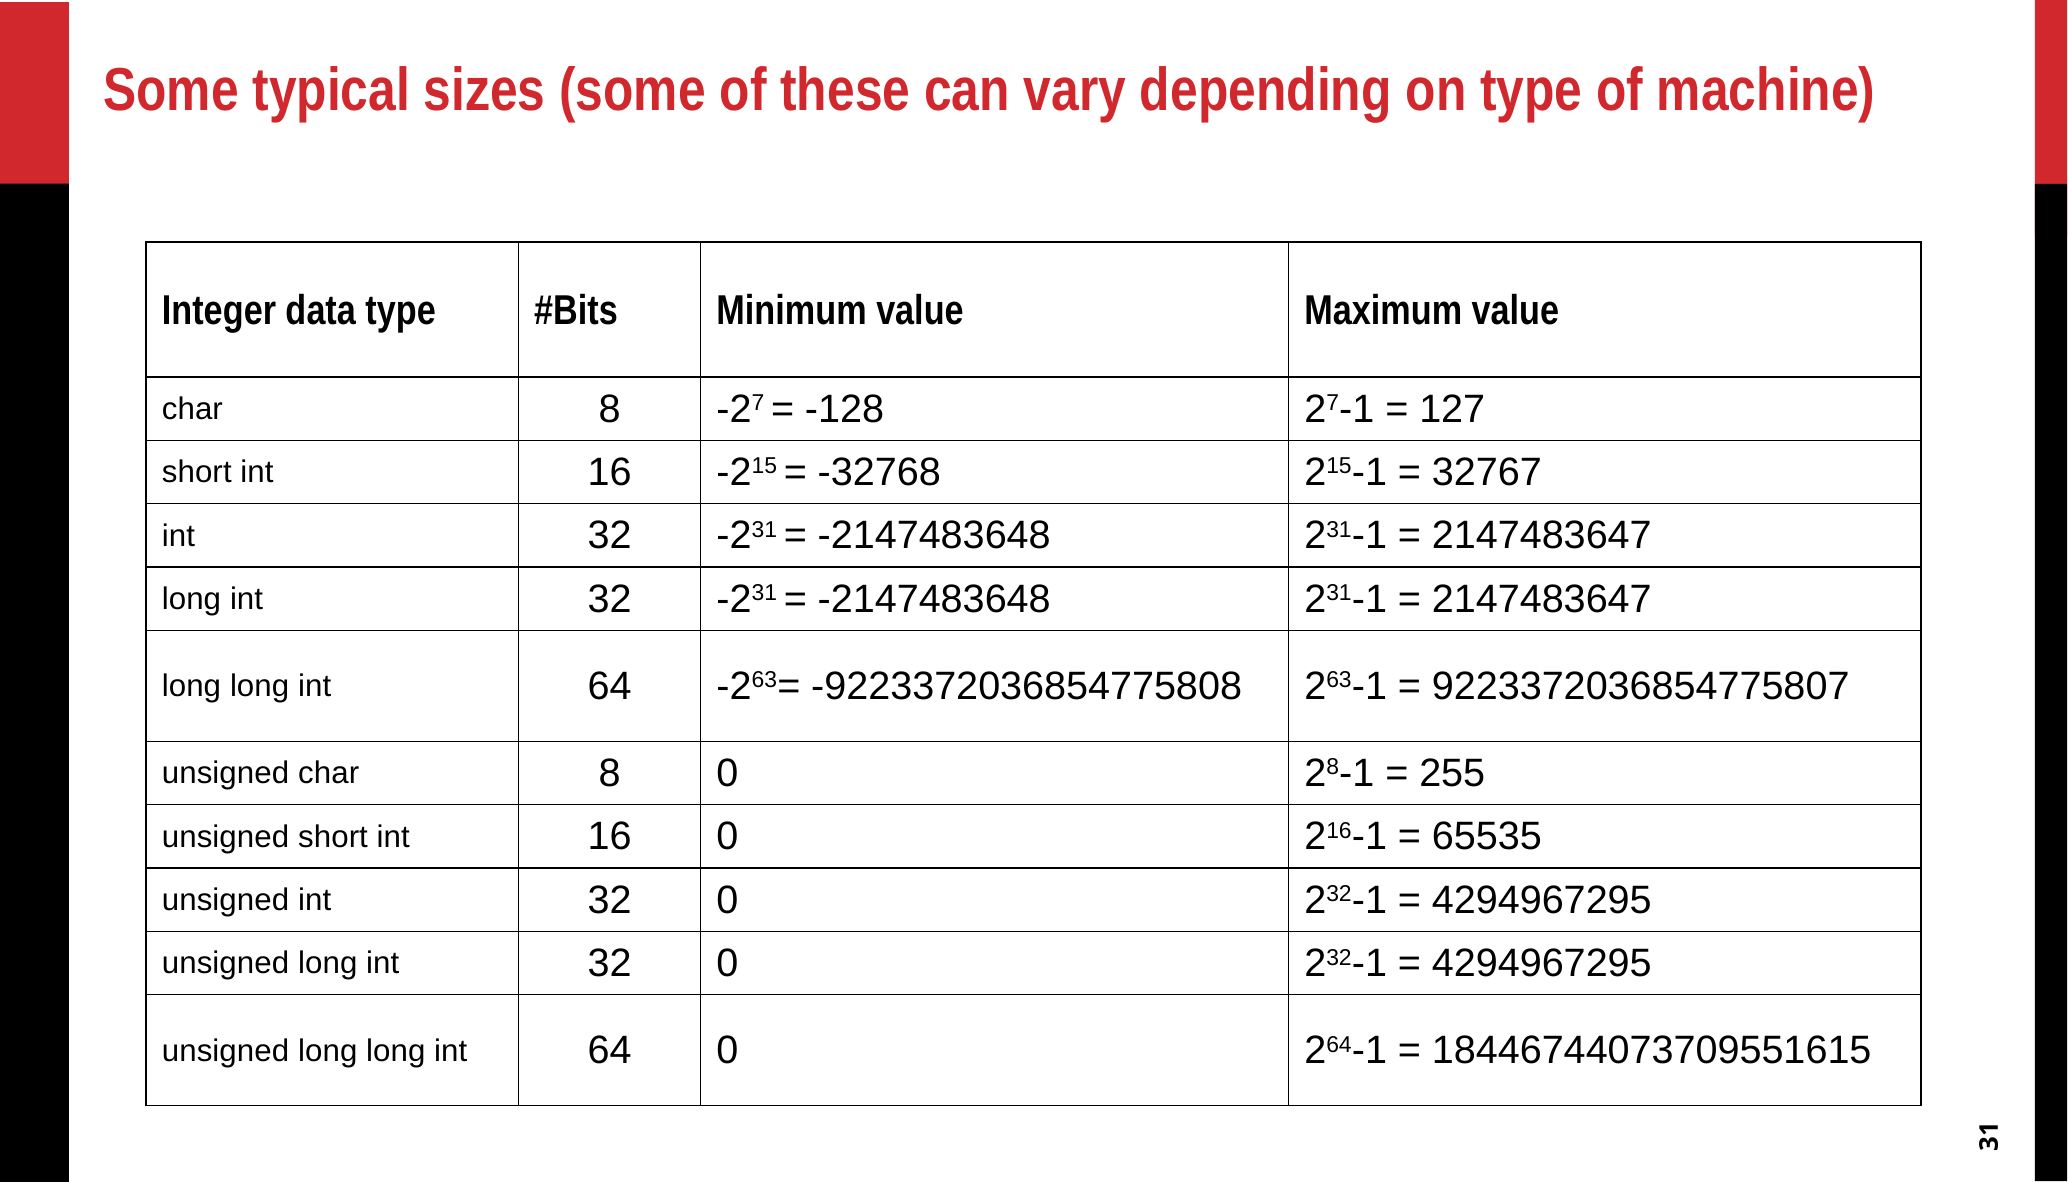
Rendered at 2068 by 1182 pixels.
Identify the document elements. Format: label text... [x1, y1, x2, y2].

table_cell unsigned long int [147, 932, 518, 994]
table_header Maximum value [1289, 243, 1920, 376]
table_cell int [147, 504, 518, 566]
table_cell 64 [519, 631, 700, 741]
table_cell 263-1 = 9223372036854775807 [1289, 631, 1920, 741]
title Some typical sizes (some of these can vary depending on type of machine) [86, 26, 2016, 132]
table_cell -263= -9223372036854775808 [701, 631, 1288, 741]
slide_number ‹#› [1963, 1046, 2016, 1169]
table_cell long int [147, 568, 518, 630]
table_cell 32 [519, 504, 700, 566]
table_cell unsigned char [147, 742, 518, 804]
table_cell 8 [519, 378, 700, 440]
table_cell 232-1 = 4294967295 [1289, 932, 1920, 994]
table_cell -231 = -2147483648 [701, 504, 1288, 566]
table_cell -231 = -2147483648 [701, 568, 1288, 630]
table_header Minimum value [701, 243, 1288, 376]
table_cell 64 [519, 995, 700, 1105]
table_header #Bits [519, 243, 700, 376]
table_cell 32 [519, 568, 700, 630]
table_cell 16 [519, 805, 700, 867]
table_cell -215 = -32768 [701, 441, 1288, 503]
table_cell unsigned int [147, 869, 518, 931]
table_cell 231-1 = 2147483647 [1289, 568, 1920, 630]
table_cell 231-1 = 2147483647 [1289, 504, 1920, 566]
table_cell 32 [519, 869, 700, 931]
table_cell unsigned long long int [147, 995, 518, 1105]
table_cell 264-1 = 18446744073709551615 [1289, 995, 1920, 1105]
table_cell 28-1 = 255 [1289, 742, 1920, 804]
table_cell 8 [519, 742, 700, 804]
table_cell long long int [147, 631, 518, 741]
table_cell 0 [701, 869, 1288, 931]
table_cell 215-1 = 32767 [1289, 441, 1920, 503]
table_cell 0 [701, 805, 1288, 867]
table_cell 0 [701, 742, 1288, 804]
table_cell 27-1 = 127 [1289, 378, 1920, 440]
table_header Integer data type [147, 243, 518, 376]
table_cell 32 [519, 932, 700, 994]
table_cell 216-1 = 65535 [1289, 805, 1920, 867]
table_cell -27 = -128 [701, 378, 1288, 440]
table_cell char [147, 378, 518, 440]
table_cell 232-1 = 4294967295 [1289, 869, 1920, 931]
table_cell 16 [519, 441, 700, 503]
table_cell 0 [701, 995, 1288, 1105]
table_cell 0 [701, 932, 1288, 994]
table_cell short int [147, 441, 518, 503]
table_cell unsigned short int [147, 805, 518, 867]
